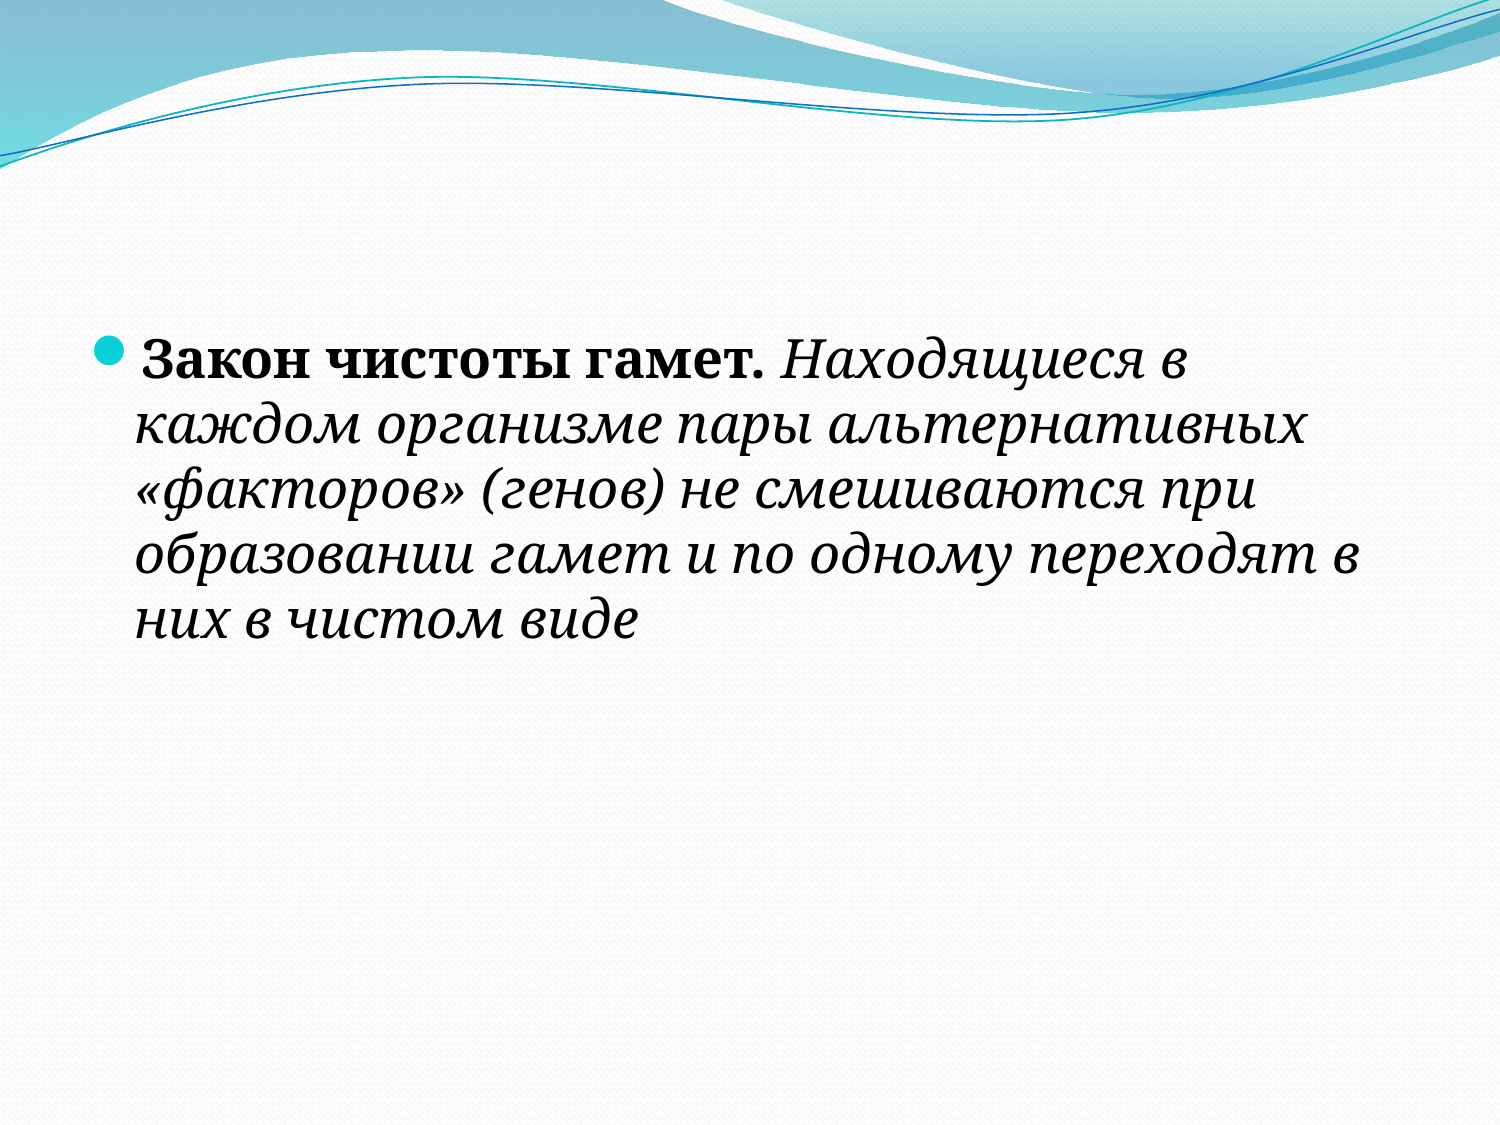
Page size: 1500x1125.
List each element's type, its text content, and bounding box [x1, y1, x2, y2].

list Закон чистоты гамет. Находящиеся в каждом организме пары альтернативных «факторов» (генов) не смешиваются при образовании гамет и по одному переходят в них в чистом виде [75, 317, 1425, 1038]
